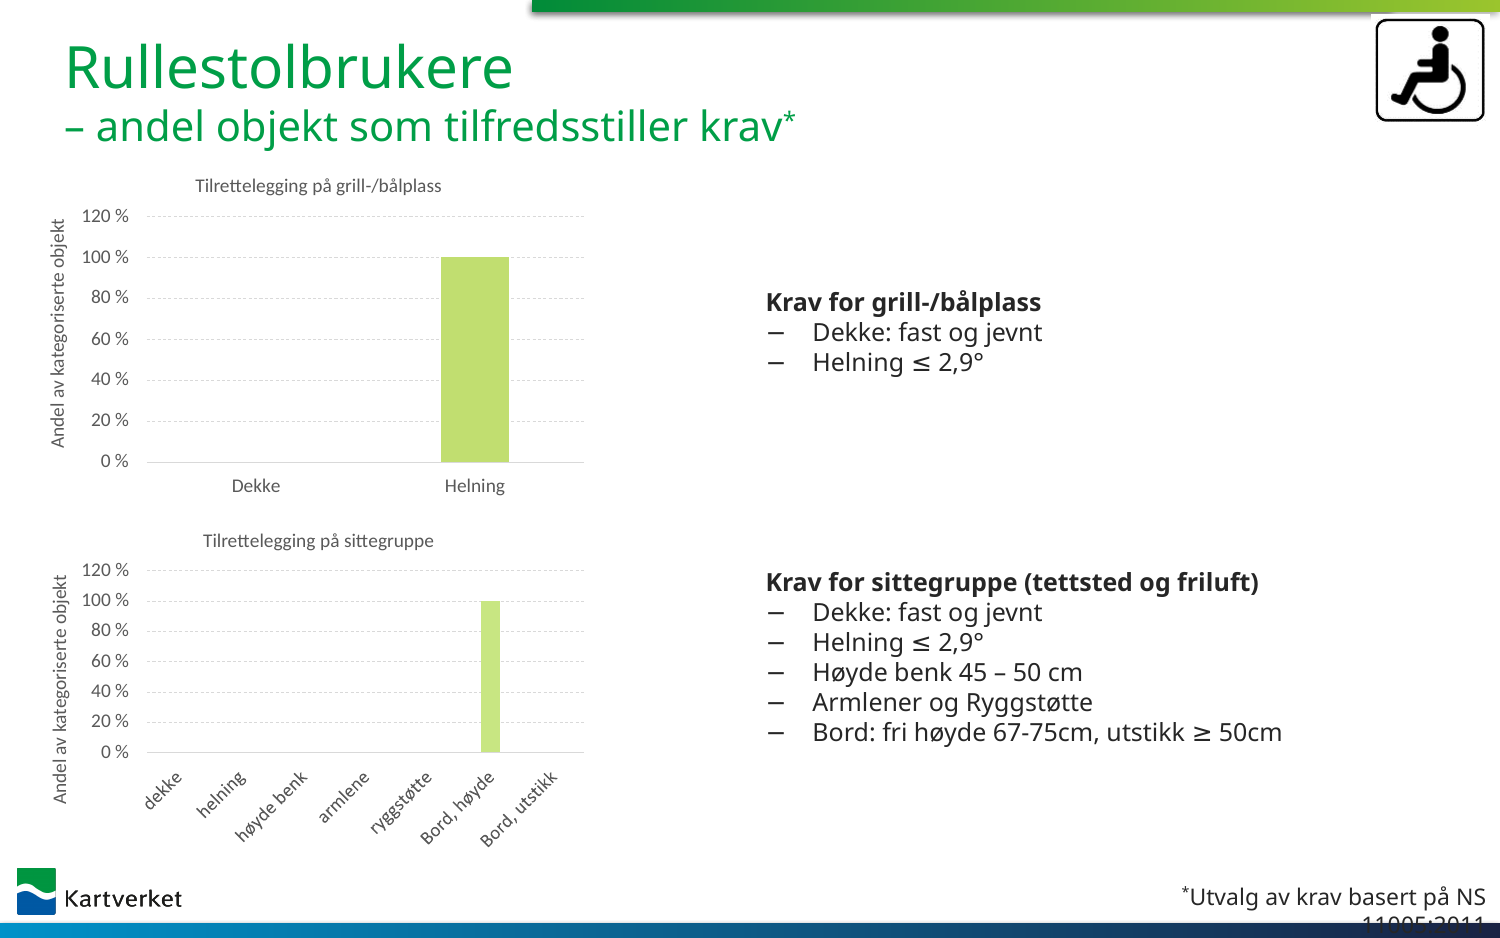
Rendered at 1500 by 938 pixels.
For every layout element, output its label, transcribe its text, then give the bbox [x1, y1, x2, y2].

text_box *Utvalg av krav basert på NS 11005:2011 [1068, 873, 1500, 938]
picture [1371, 13, 1491, 127]
text_box Krav for sittegruppe (tettsted og friluft) Dekke: fast og jevnt Helning ≤ 2,9° Høyde benk 45 – 50 cm Armlener og Ryggstøtte Bord: fri høyde 67-75cm, utstikk ≥ 50cm [750, 559, 1500, 754]
picture [41, 520, 596, 859]
text_box Krav for grill-/bålplass Dekke: fast og jevnt Helning ≤ 2,9° [750, 279, 1452, 384]
text_box Rullestolbrukere – andel objekt som tilfredsstiller krav* [49, 14, 1431, 158]
picture [41, 166, 596, 505]
